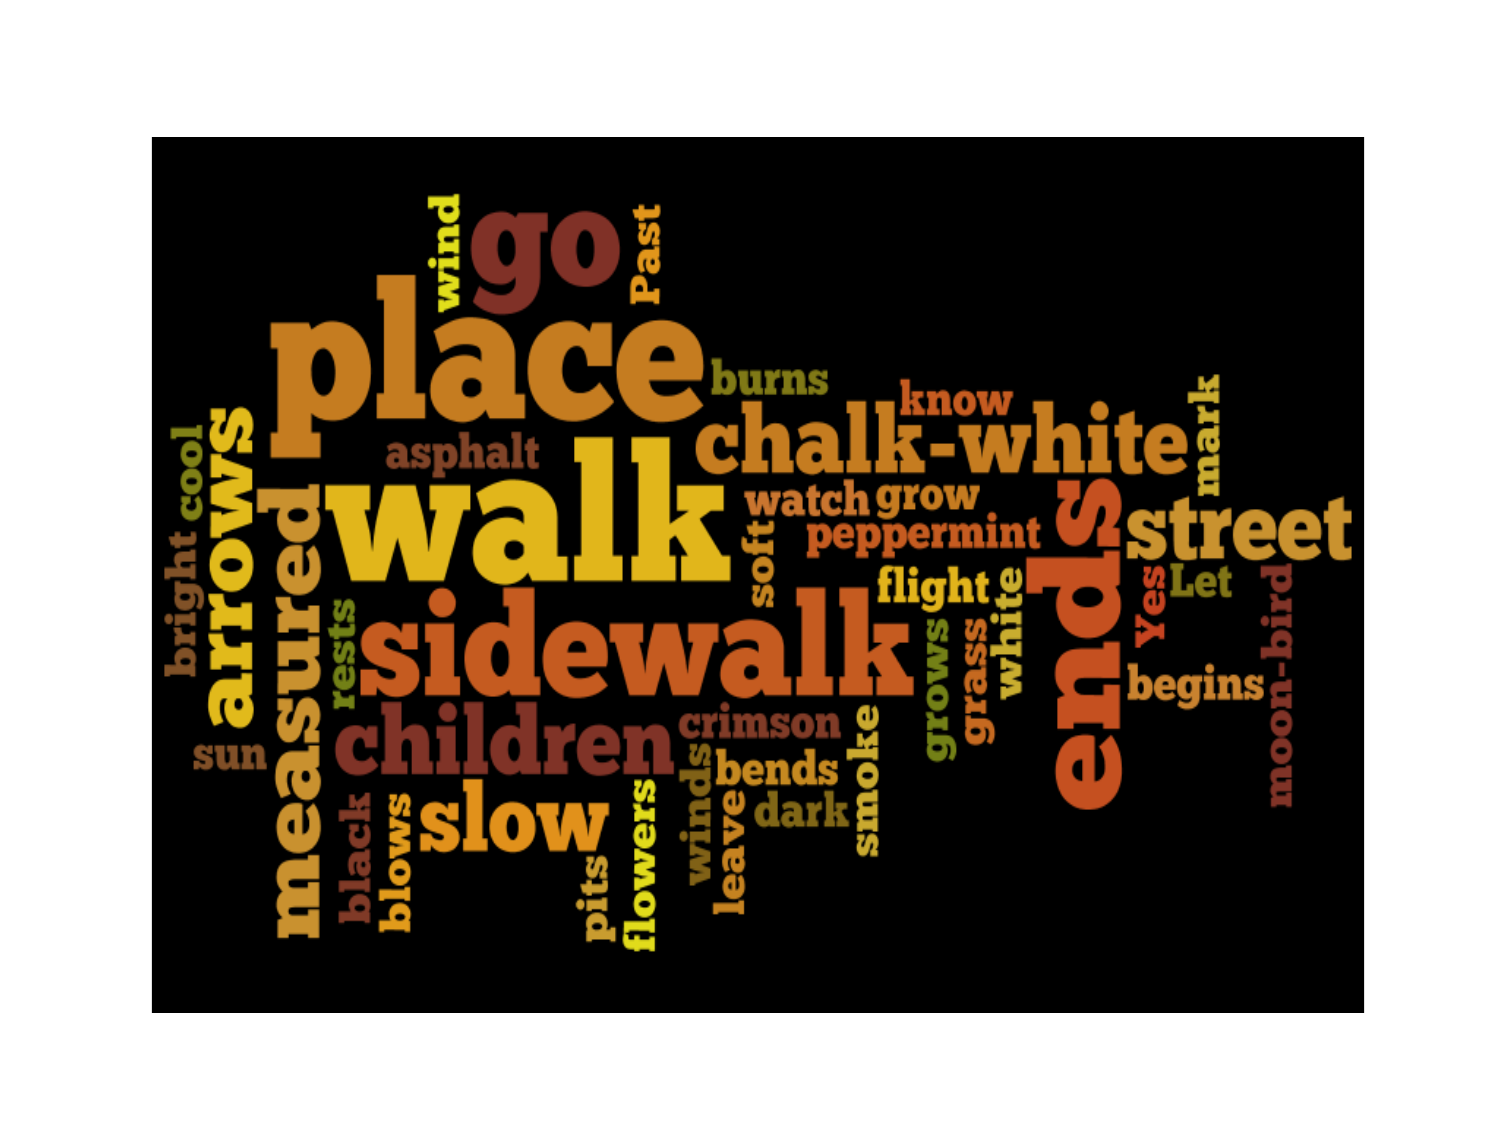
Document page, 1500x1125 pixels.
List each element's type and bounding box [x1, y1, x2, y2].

picture [151, 137, 1365, 1013]
